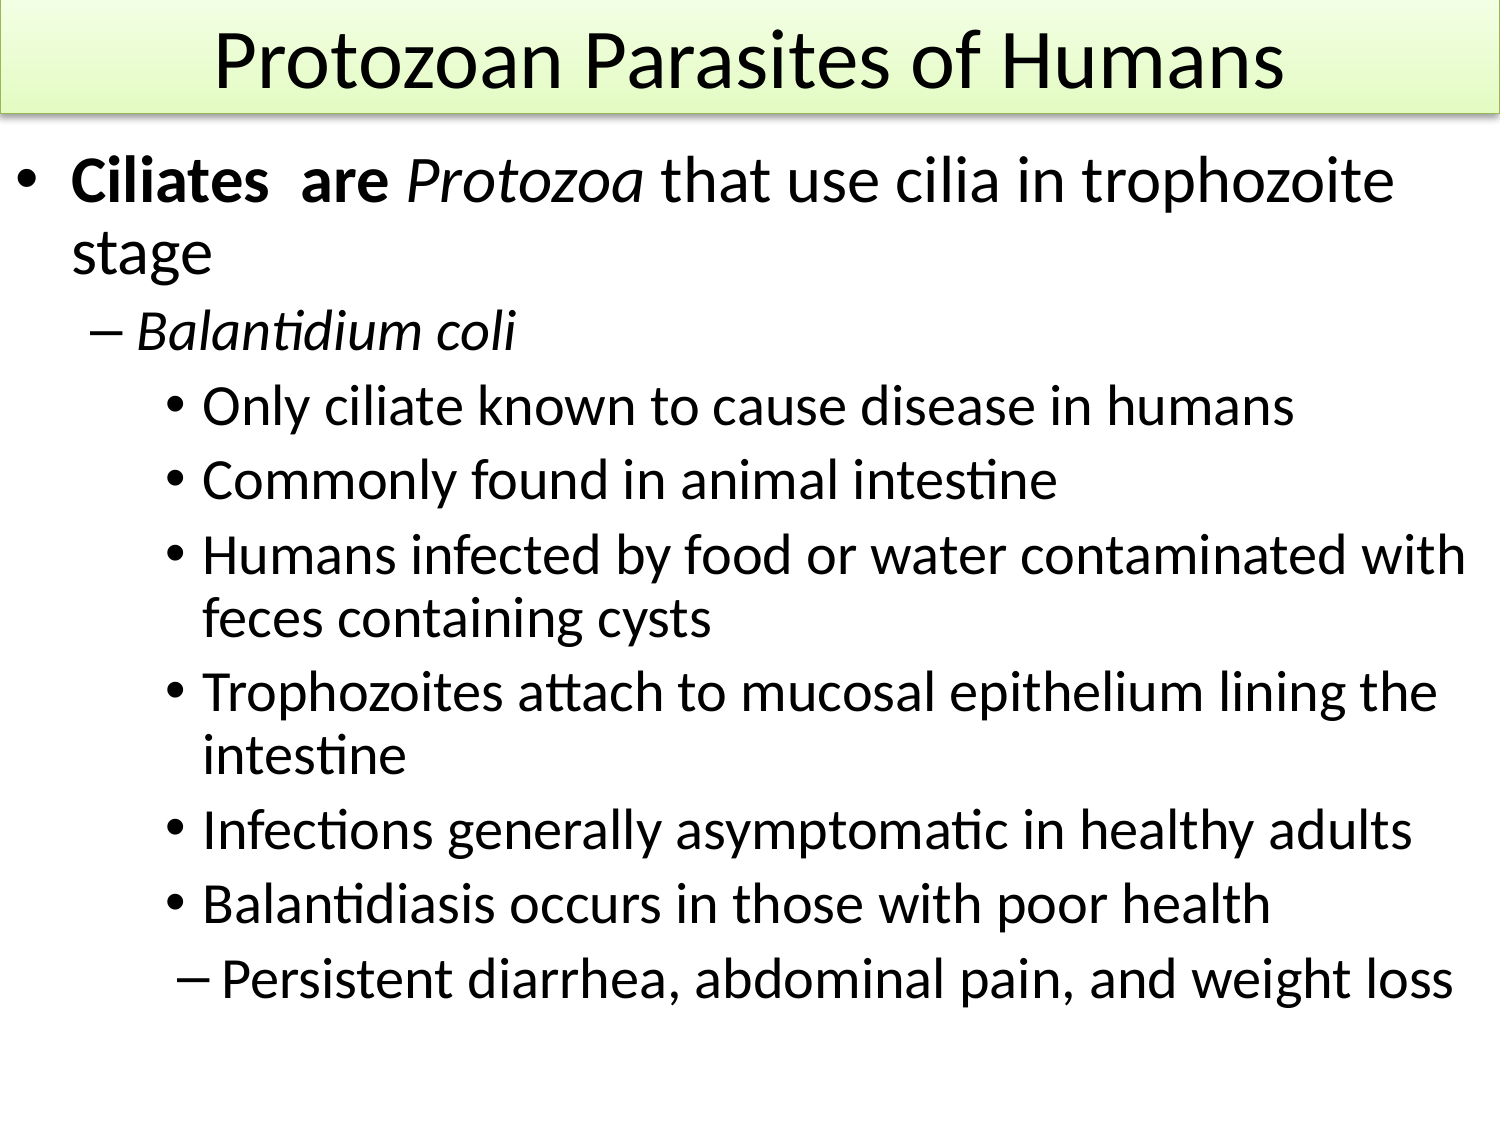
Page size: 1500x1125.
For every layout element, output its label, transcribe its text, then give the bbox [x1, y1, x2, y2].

list Ciliates are Protozoa that use cilia in trophozoite stage Balantidium coli Only ciliate known to cause disease in humans Commonly found in animal intestine Humans infected by food or water contaminated with feces containing cysts Trophozoites attach to mucosal epithelium lining the intestine Infections generally asymptomatic in healthy adults Balantidiasis occurs in those with poor health Persistent diarrhea, abdominal pain, and weight loss [0, 137, 1500, 1125]
title Protozoan Parasites of Humans [0, 0, 1500, 114]
